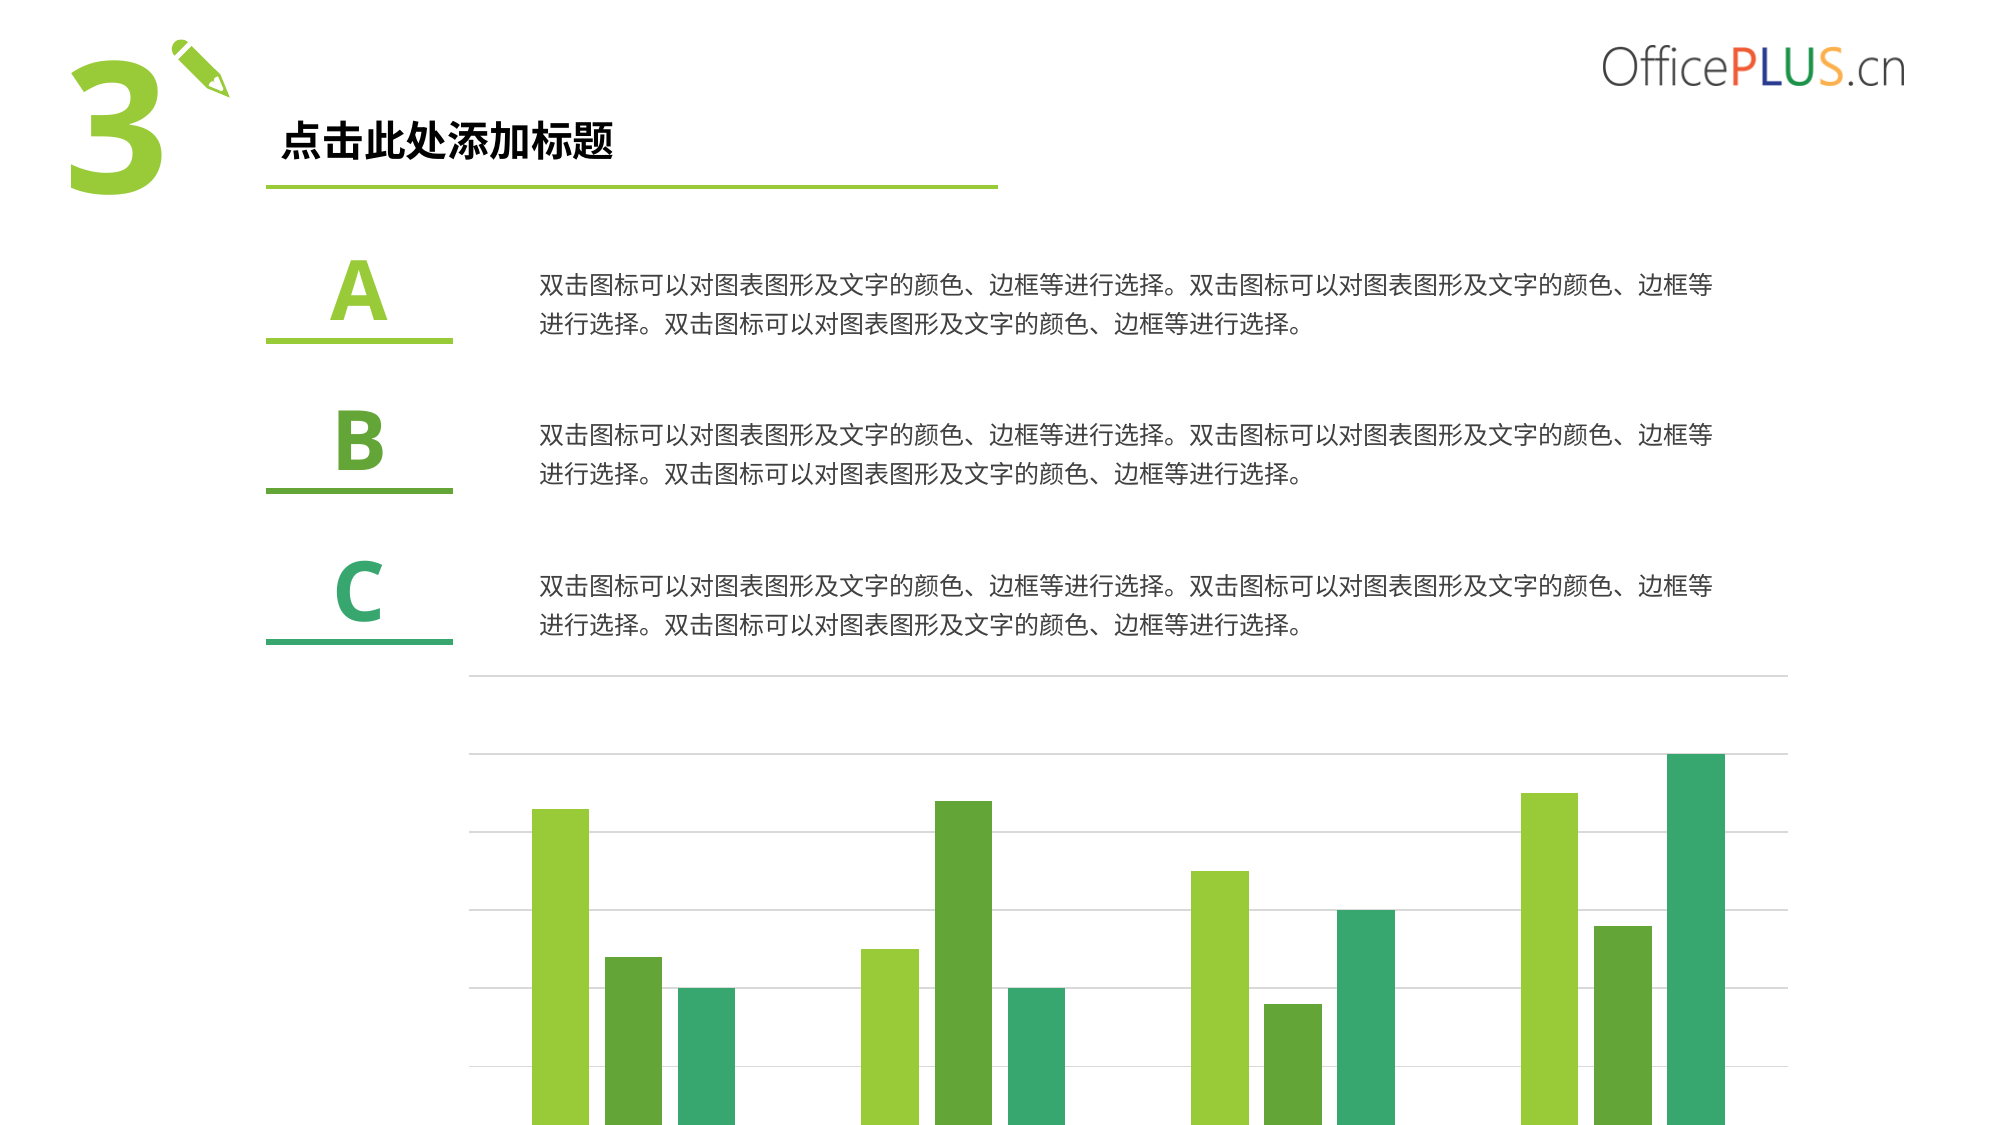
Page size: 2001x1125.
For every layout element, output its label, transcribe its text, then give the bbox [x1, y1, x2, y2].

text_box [265, 379, 1748, 498]
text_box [265, 530, 1748, 648]
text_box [265, 229, 1748, 348]
list 点击此处添加标题 [265, 99, 999, 188]
chart [441, 666, 1816, 1125]
picture [1603, 45, 1904, 86]
list 3 [48, 39, 195, 231]
